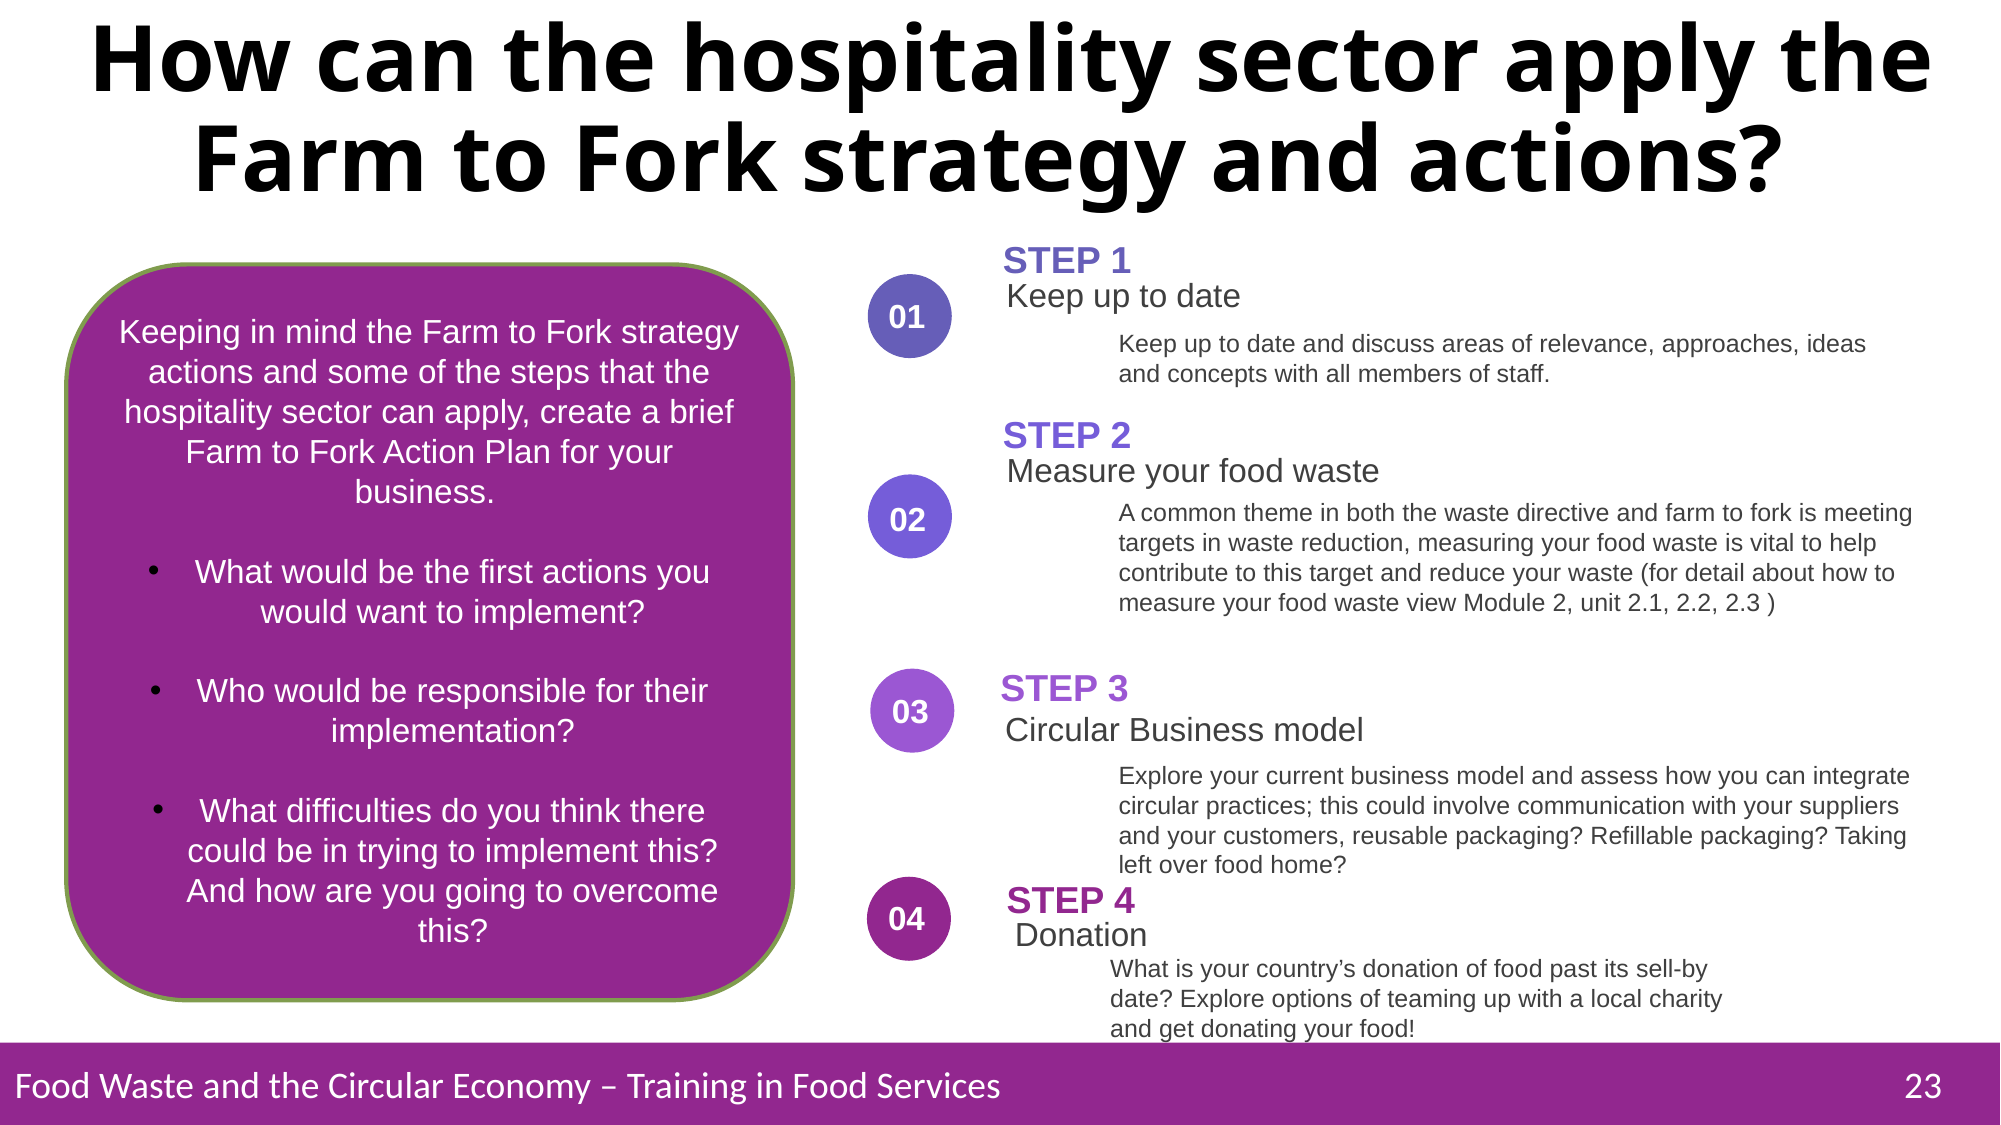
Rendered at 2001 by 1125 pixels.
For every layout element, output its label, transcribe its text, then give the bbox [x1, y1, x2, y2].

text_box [999, 913, 1928, 1051]
text_box 02 [867, 490, 948, 546]
text_box Keeping in mind the Farm to Fork strategy actions and some of the steps that the hospitality sector can apply, create a brief Farm to Fork Action Plan for your business. What would be the first actions you would want to implement? Who would be responsible for their implementation? What difficulties do you think there could be in trying to implement this? And how are you going to overcome this? [66, 264, 794, 1001]
text_box [951, 694, 955, 727]
text_box [947, 901, 951, 937]
text_box [880, 546, 940, 559]
text_box [879, 274, 941, 287]
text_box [991, 273, 1919, 396]
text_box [991, 449, 1934, 626]
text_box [990, 707, 1933, 889]
text_box [948, 498, 952, 535]
text_box 04 [866, 889, 947, 945]
text_box How can the hospitality sector apply the Farm to Fork strategy and actions? [0, 0, 2000, 224]
text_box [880, 668, 944, 683]
text_box [880, 738, 945, 753]
text_box [947, 296, 952, 336]
text_box [877, 474, 943, 490]
text_box [879, 876, 939, 889]
text_box [877, 343, 942, 359]
text_box 03 [870, 683, 951, 738]
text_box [984, 228, 1152, 929]
text_box [876, 945, 942, 961]
text_box 01 [866, 287, 947, 343]
text_box 02 [942, 488, 951, 503]
